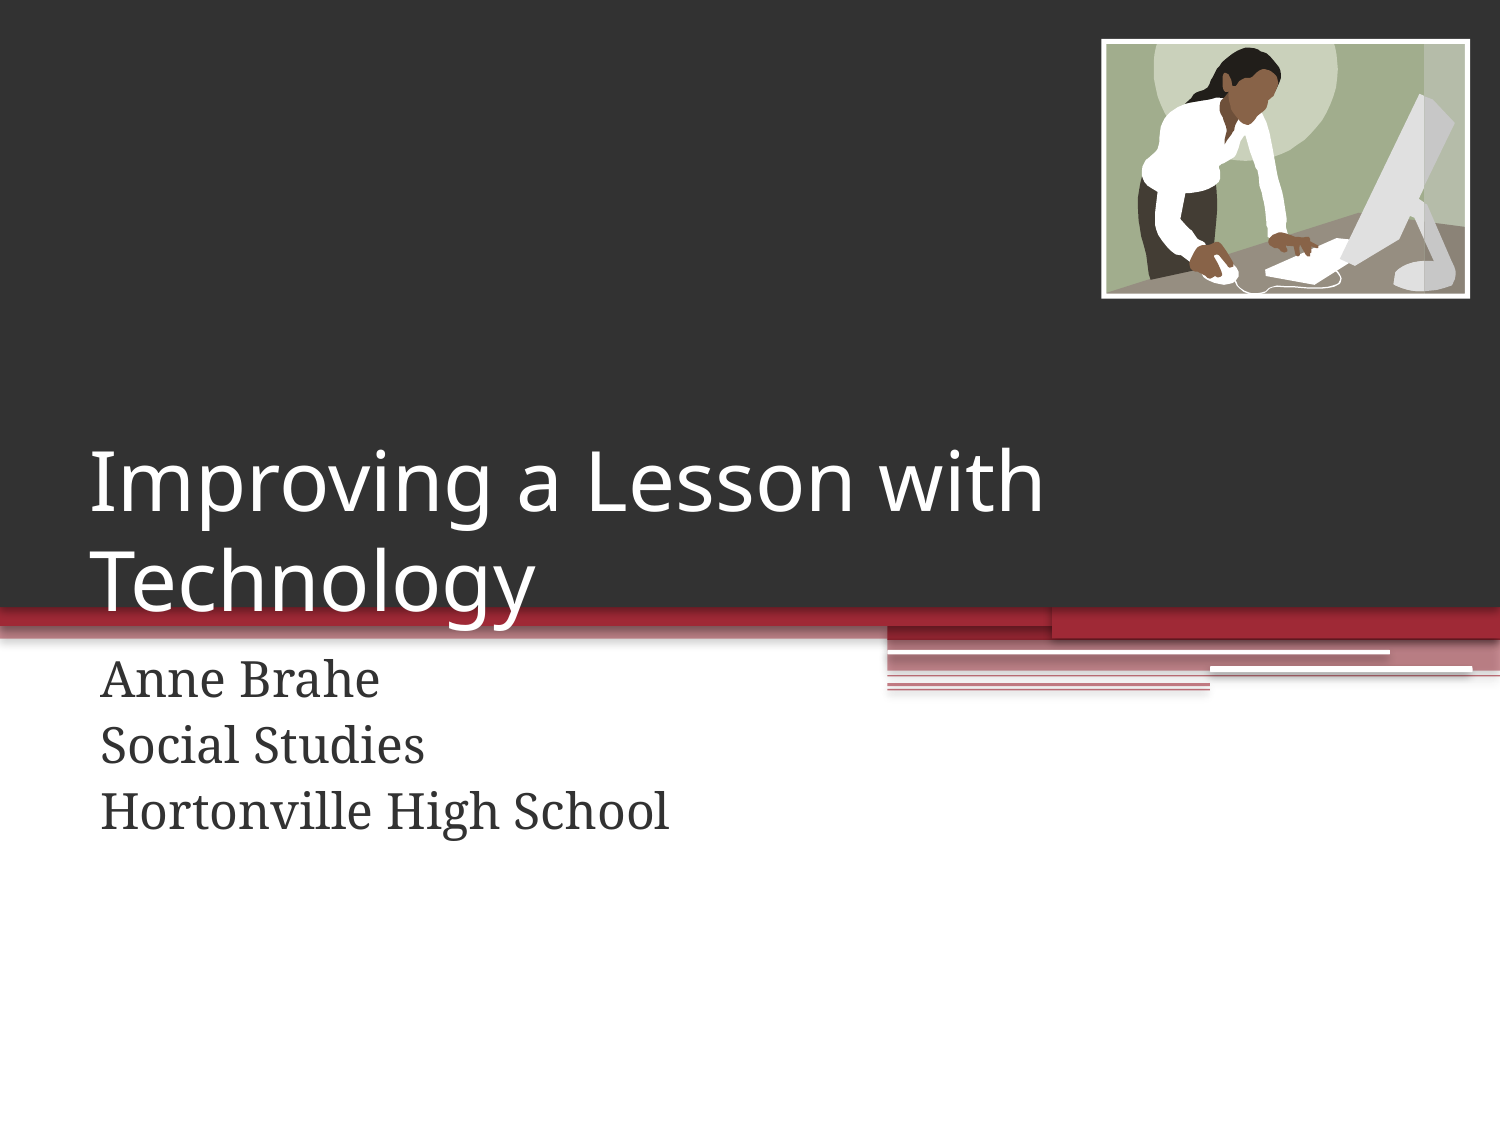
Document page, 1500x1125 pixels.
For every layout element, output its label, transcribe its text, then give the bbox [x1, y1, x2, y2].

subtitle Anne Brahe Social Studies Hortonville High School [75, 639, 888, 928]
title Improving a Lesson with Technology [75, 394, 1463, 636]
picture [1099, 37, 1472, 301]
